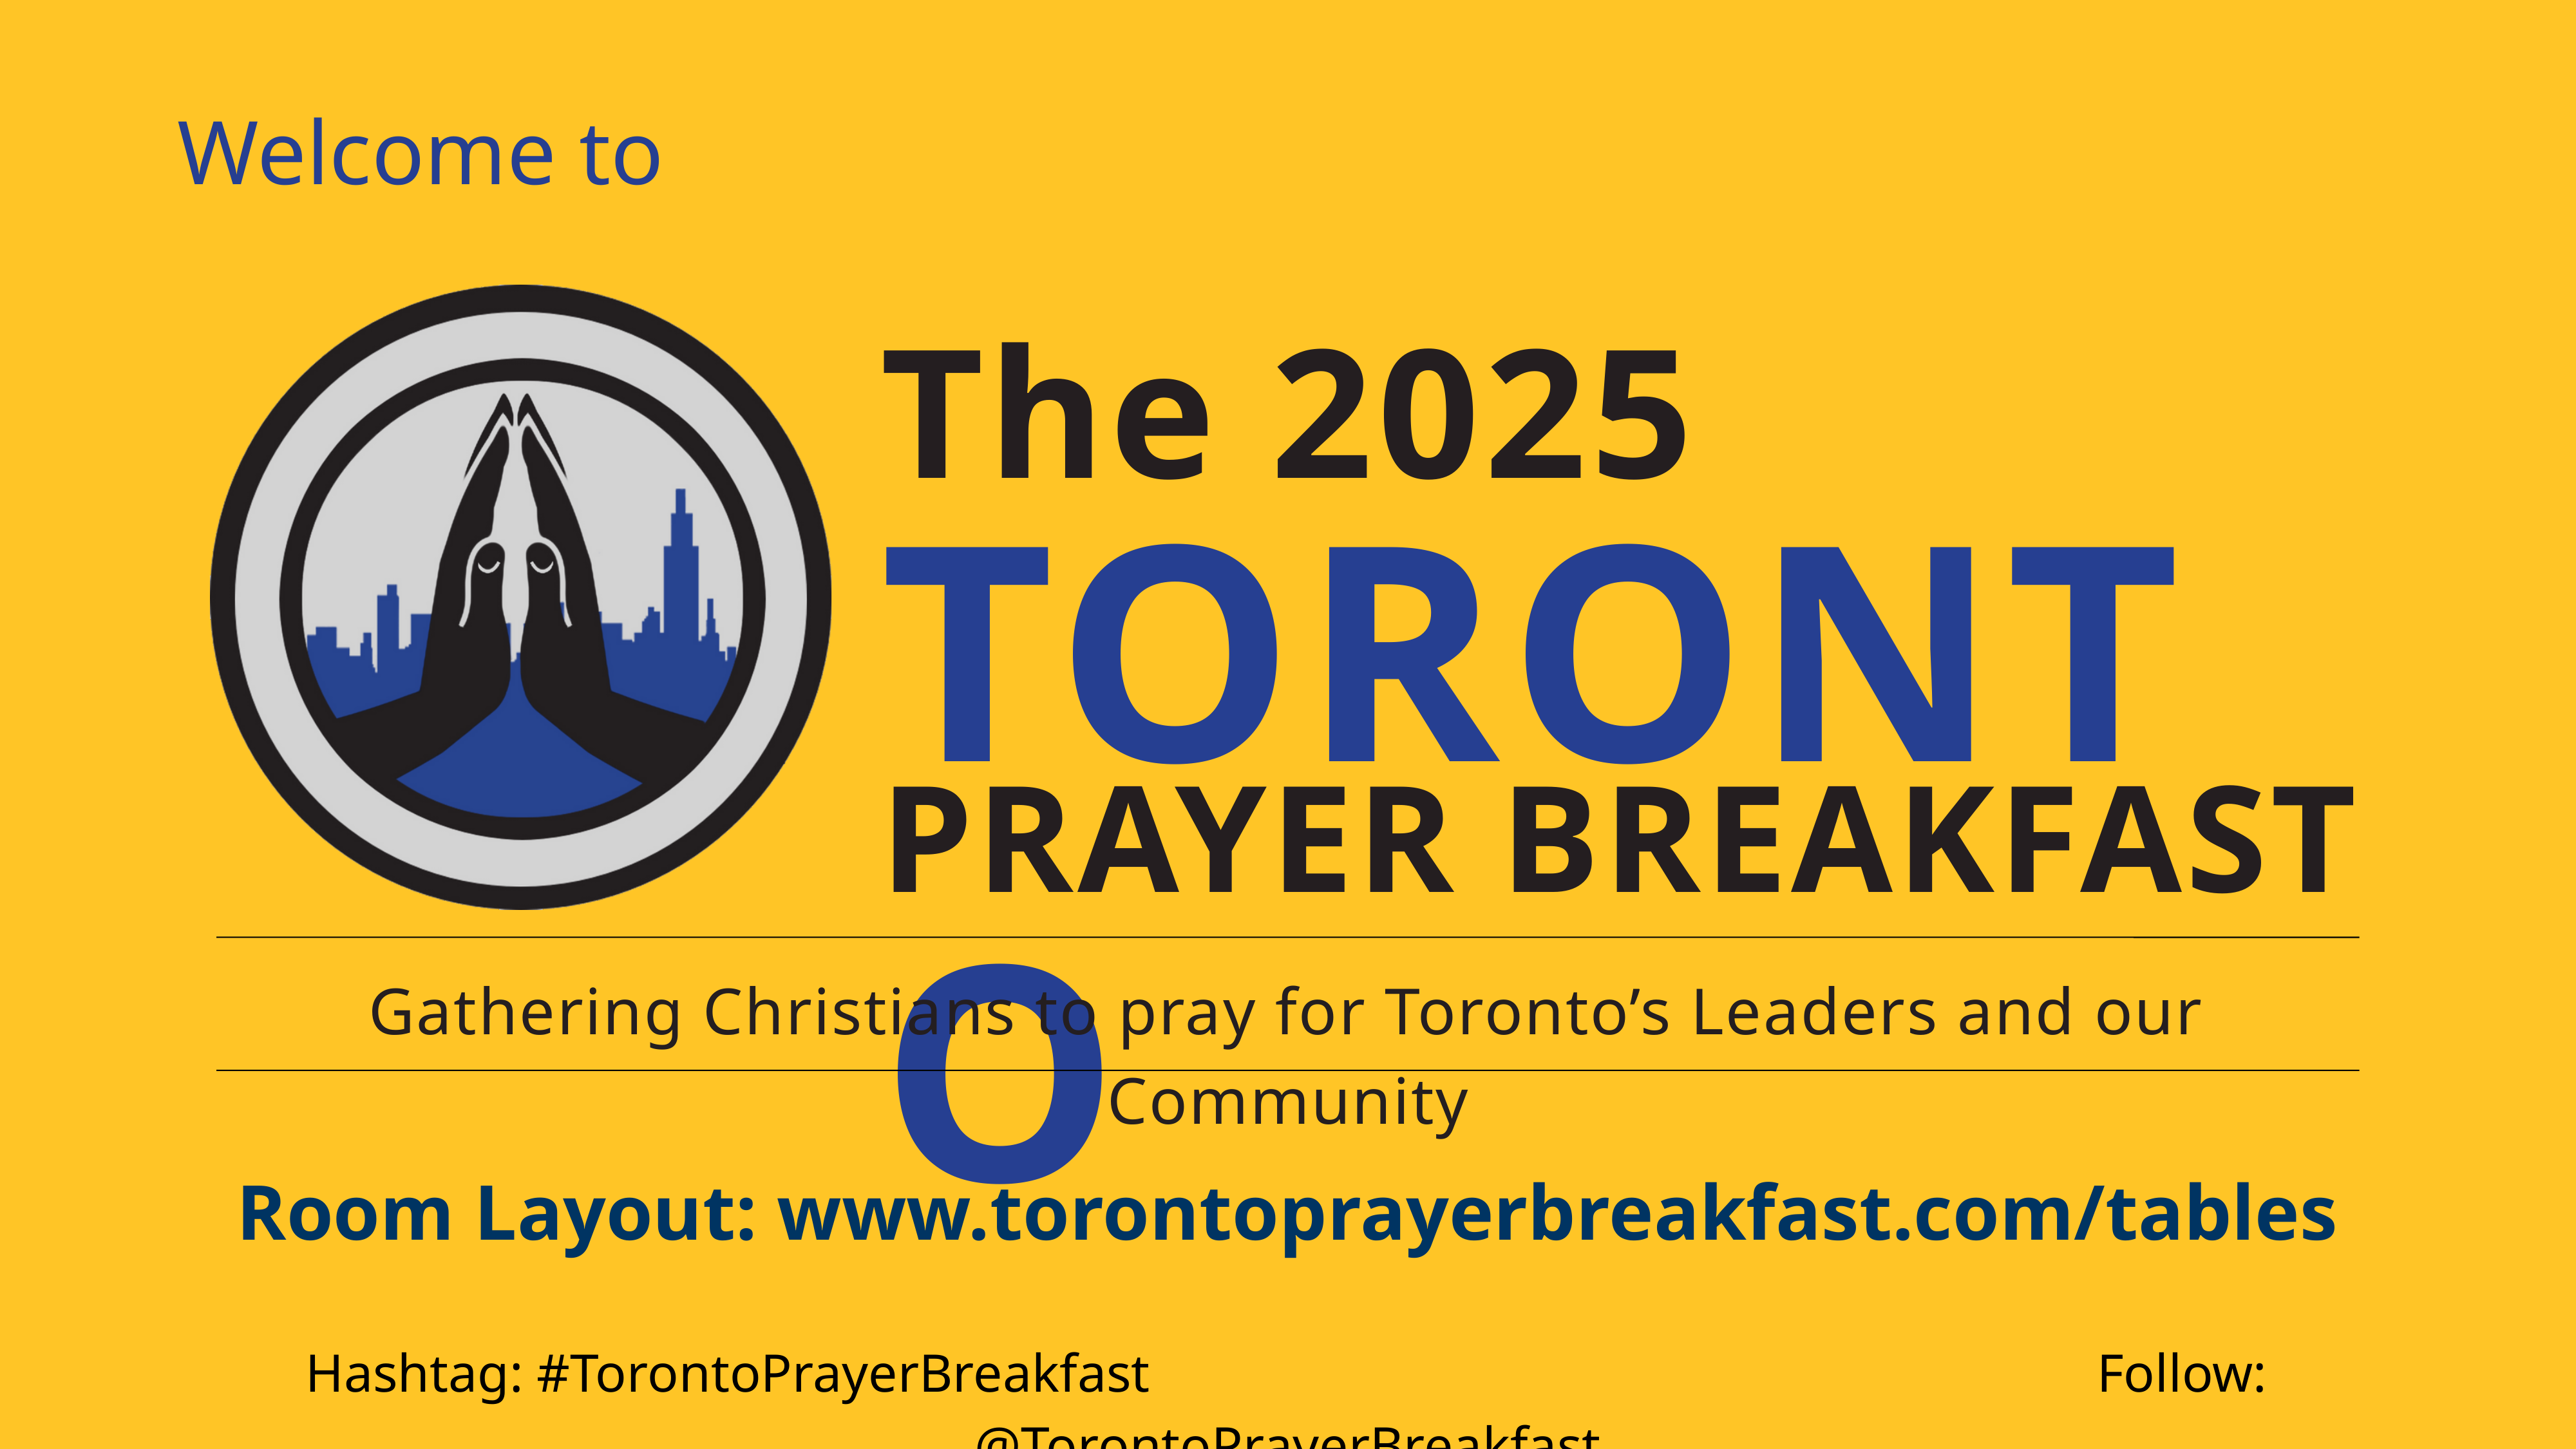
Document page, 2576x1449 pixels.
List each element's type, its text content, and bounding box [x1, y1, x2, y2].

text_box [209, 285, 2366, 1072]
text_box Welcome to [177, 79, 2399, 202]
text_box Room Layout: www.torontoprayerbreakfast.com/tables [210, 1149, 2366, 1256]
text_box Hashtag: #TorontoPrayerBreakfast Follow: @TorontoPrayerBreakfast [0, 1330, 2576, 1449]
